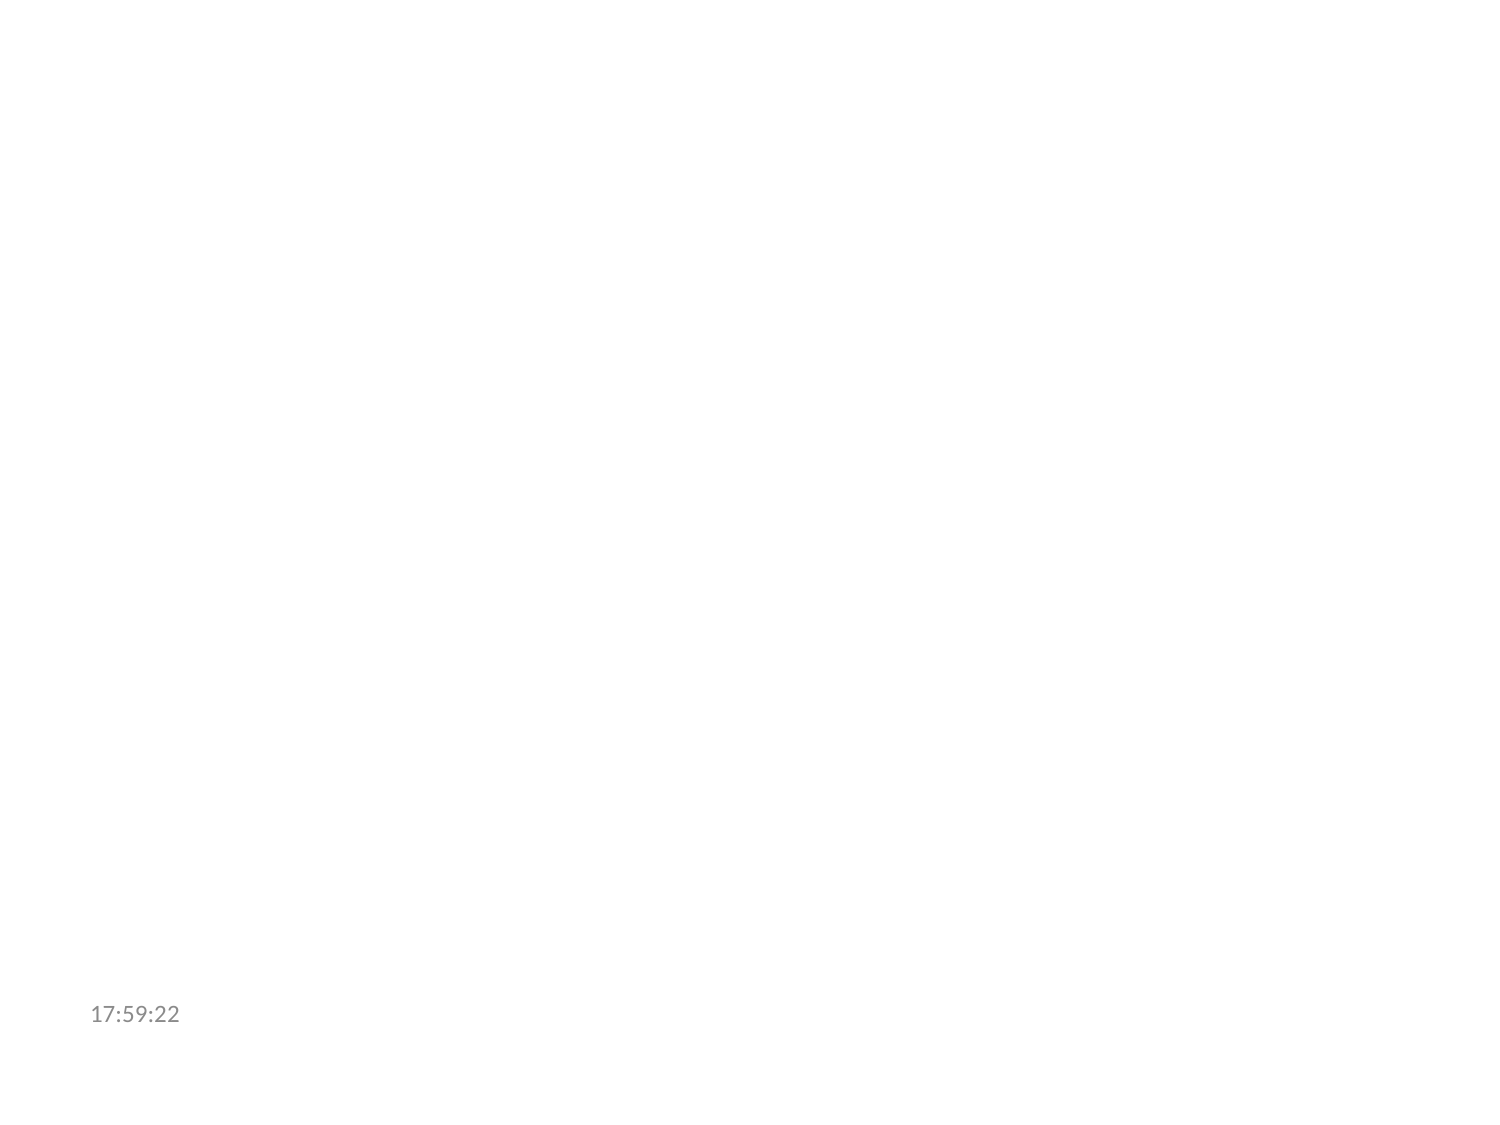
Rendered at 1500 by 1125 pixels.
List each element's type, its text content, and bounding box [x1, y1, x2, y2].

text_box 15:35:09 [75, 982, 425, 1043]
